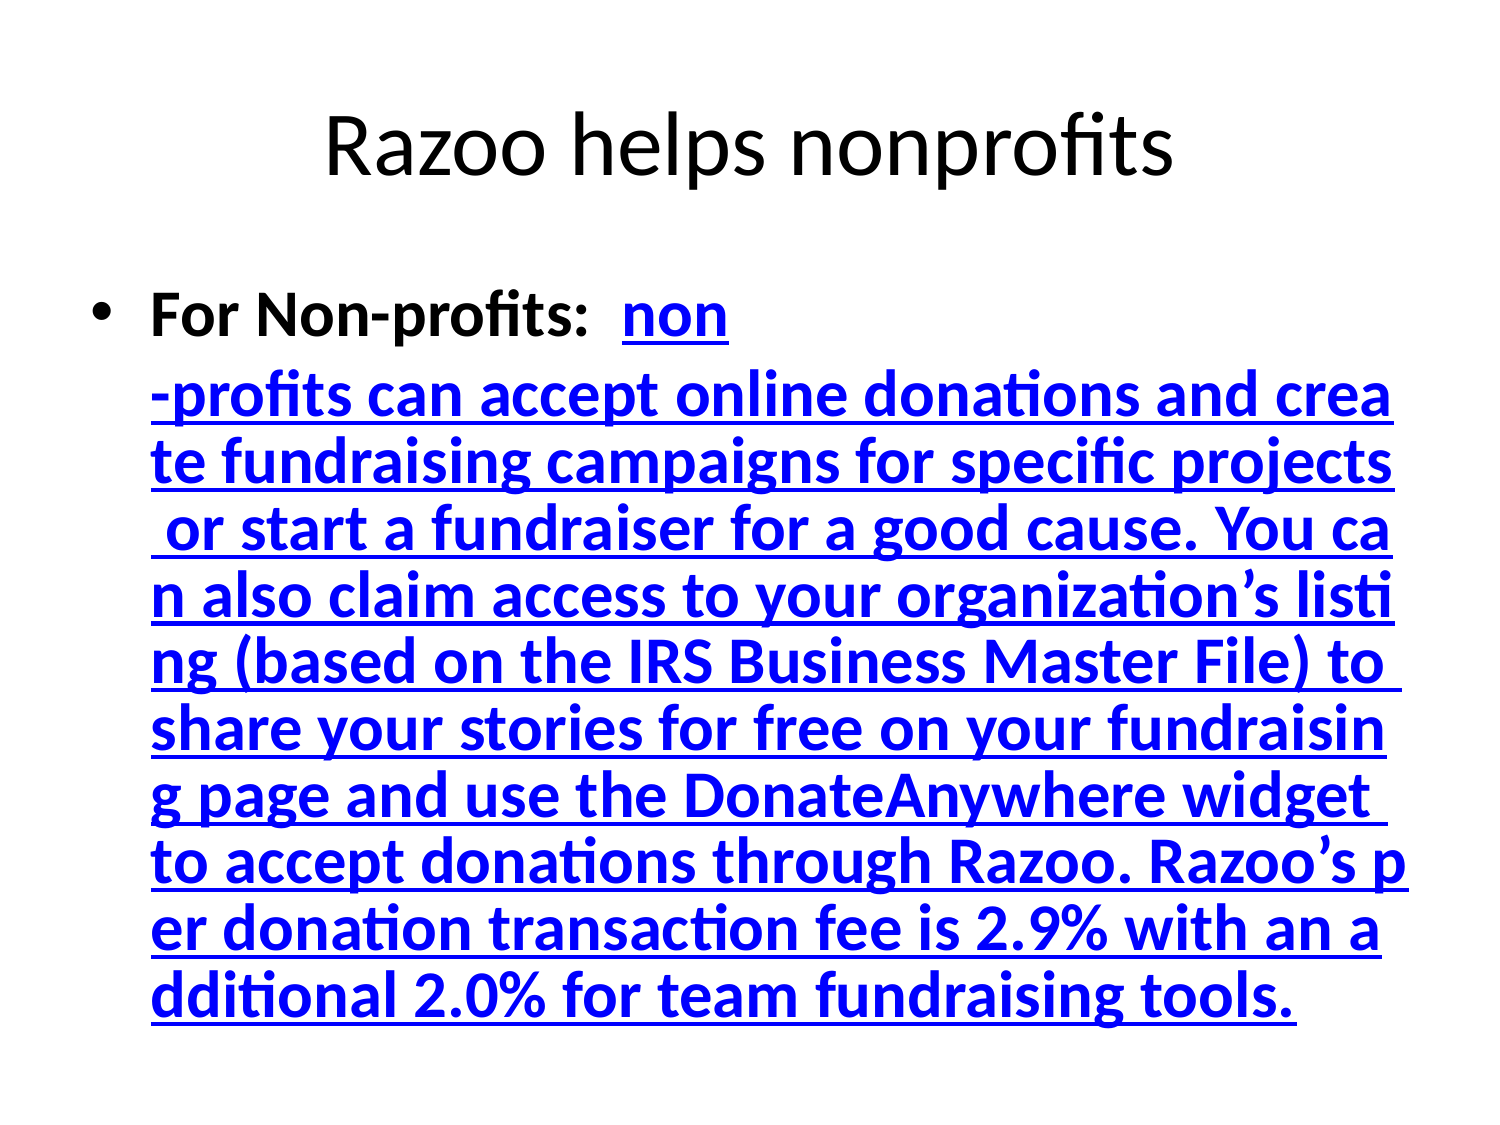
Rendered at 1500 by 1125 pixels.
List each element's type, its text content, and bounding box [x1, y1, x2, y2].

list For Non-profits: non-profits can accept online donations and create fundraising campaigns for specific projects or start a fundraiser for a good cause. You can also claim access to your organization’s listing (based on the IRS Business Master File) to share your stories for free on your fundraising page and use the DonateAnywhere widget to accept donations through Razoo. Razoo’s per donation transaction fee is 2.9% with an additional 2.0% for team fundraising tools. [75, 262, 1425, 1005]
title Razoo helps nonprofits [75, 45, 1425, 233]
